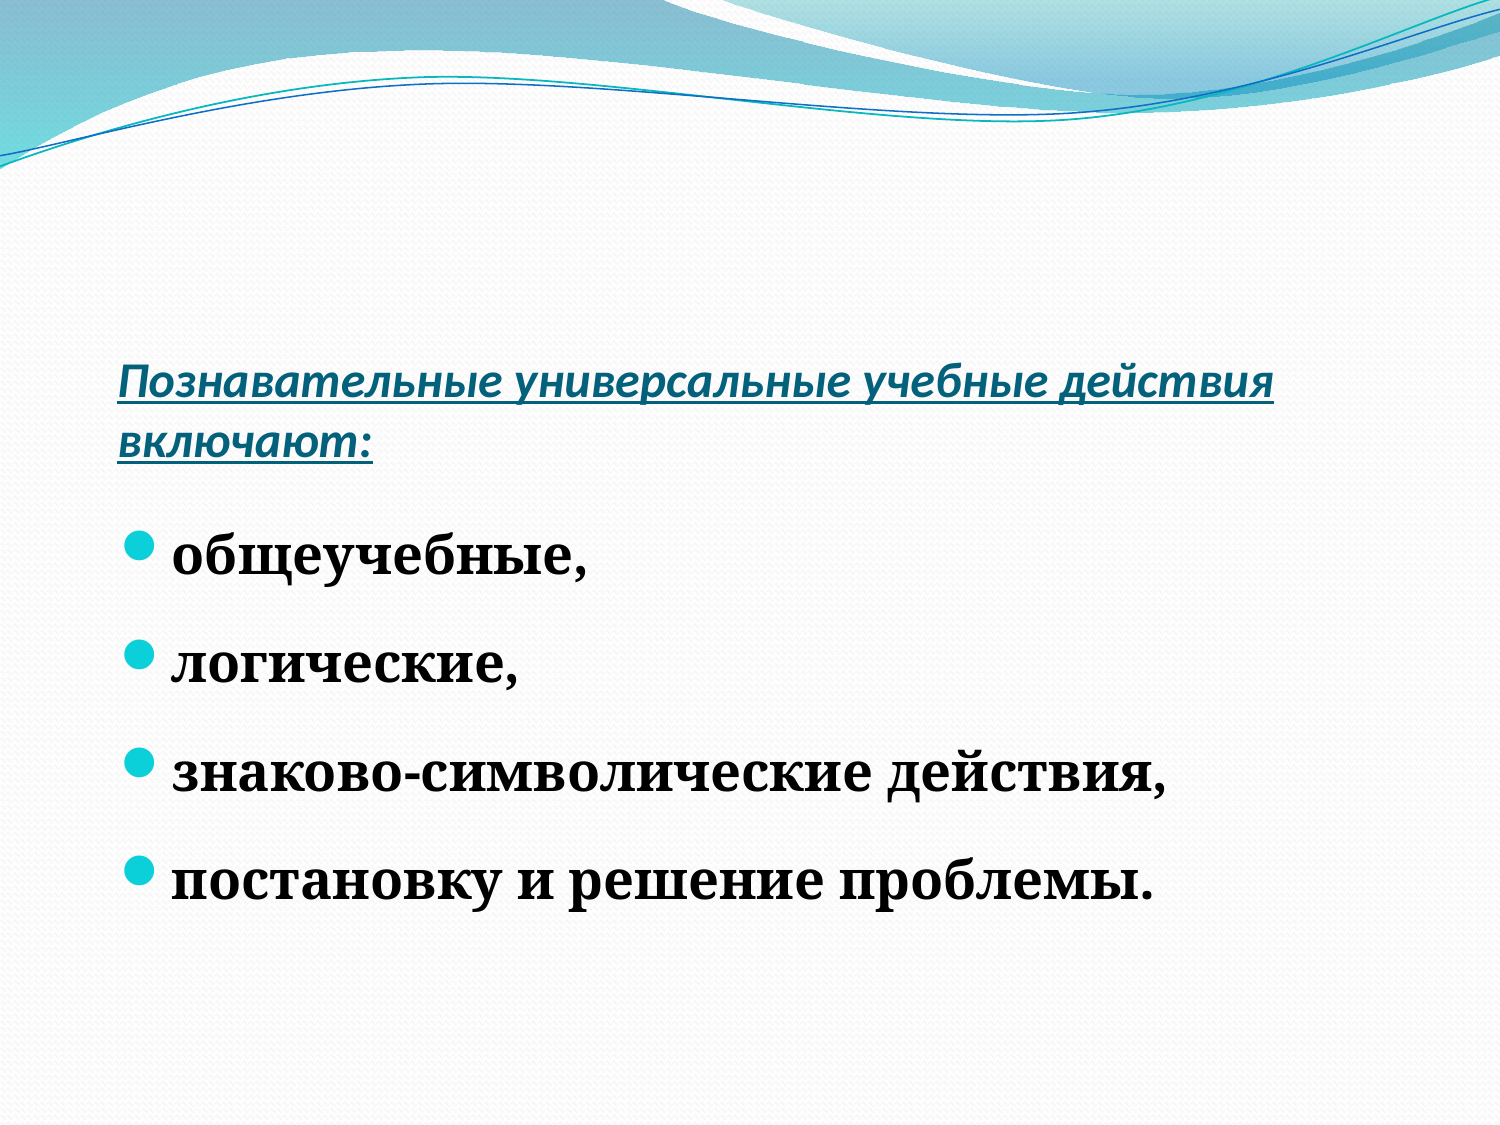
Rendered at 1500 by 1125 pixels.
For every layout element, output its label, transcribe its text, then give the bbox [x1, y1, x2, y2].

title Познавательные универсальные учебные действия включают: [117, 339, 1468, 528]
list общеучебные, логические, знаково-символические действия, постановку и решение проблемы. [105, 480, 1456, 1042]
